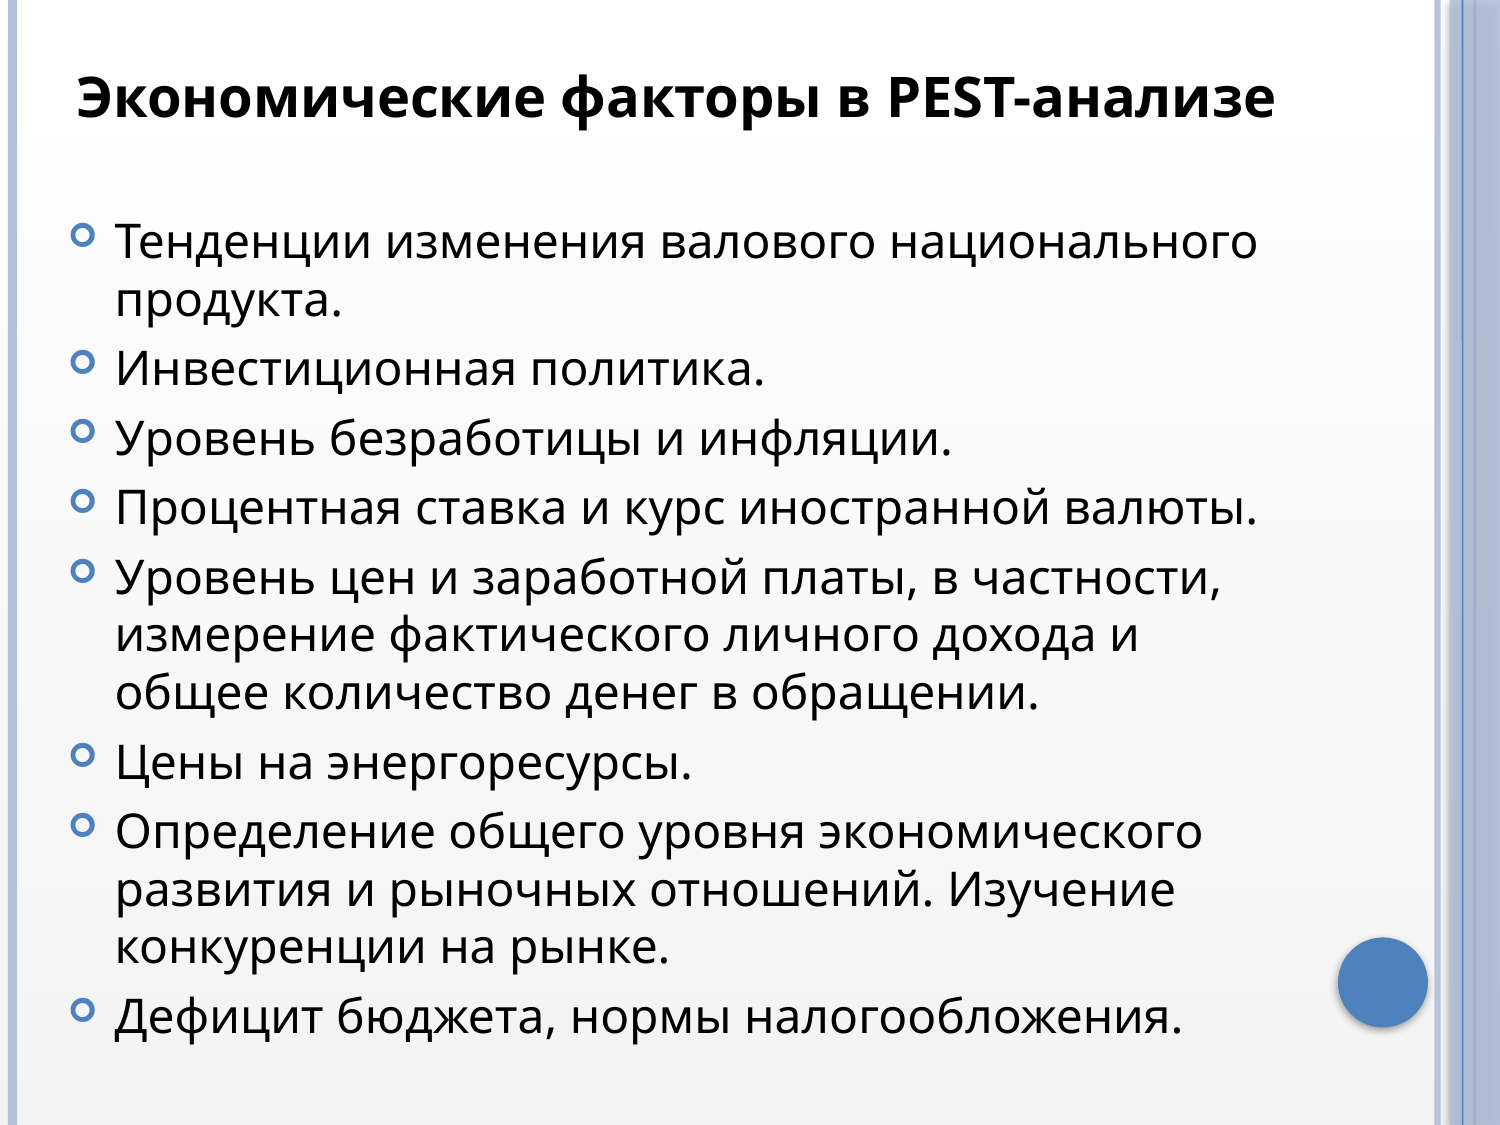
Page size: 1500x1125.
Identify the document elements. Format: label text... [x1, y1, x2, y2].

list Экономические факторы в PEST-анализе Тенденции изменения валового национального продукта. Инвестиционная политика. Уровень безработицы и инфляции. Процентная ставка и курс иностранной валюты. Уровень цен и заработной платы, в частности, измерение фактического личного дохода и общее количество денег в обращении. Цены на энергоресурсы. Определение общего уровня экономического развития и рыночных отношений. Изучение конкуренции на рынке. Дефицит бюджета, нормы налогообложения. [53, 54, 1300, 1062]
